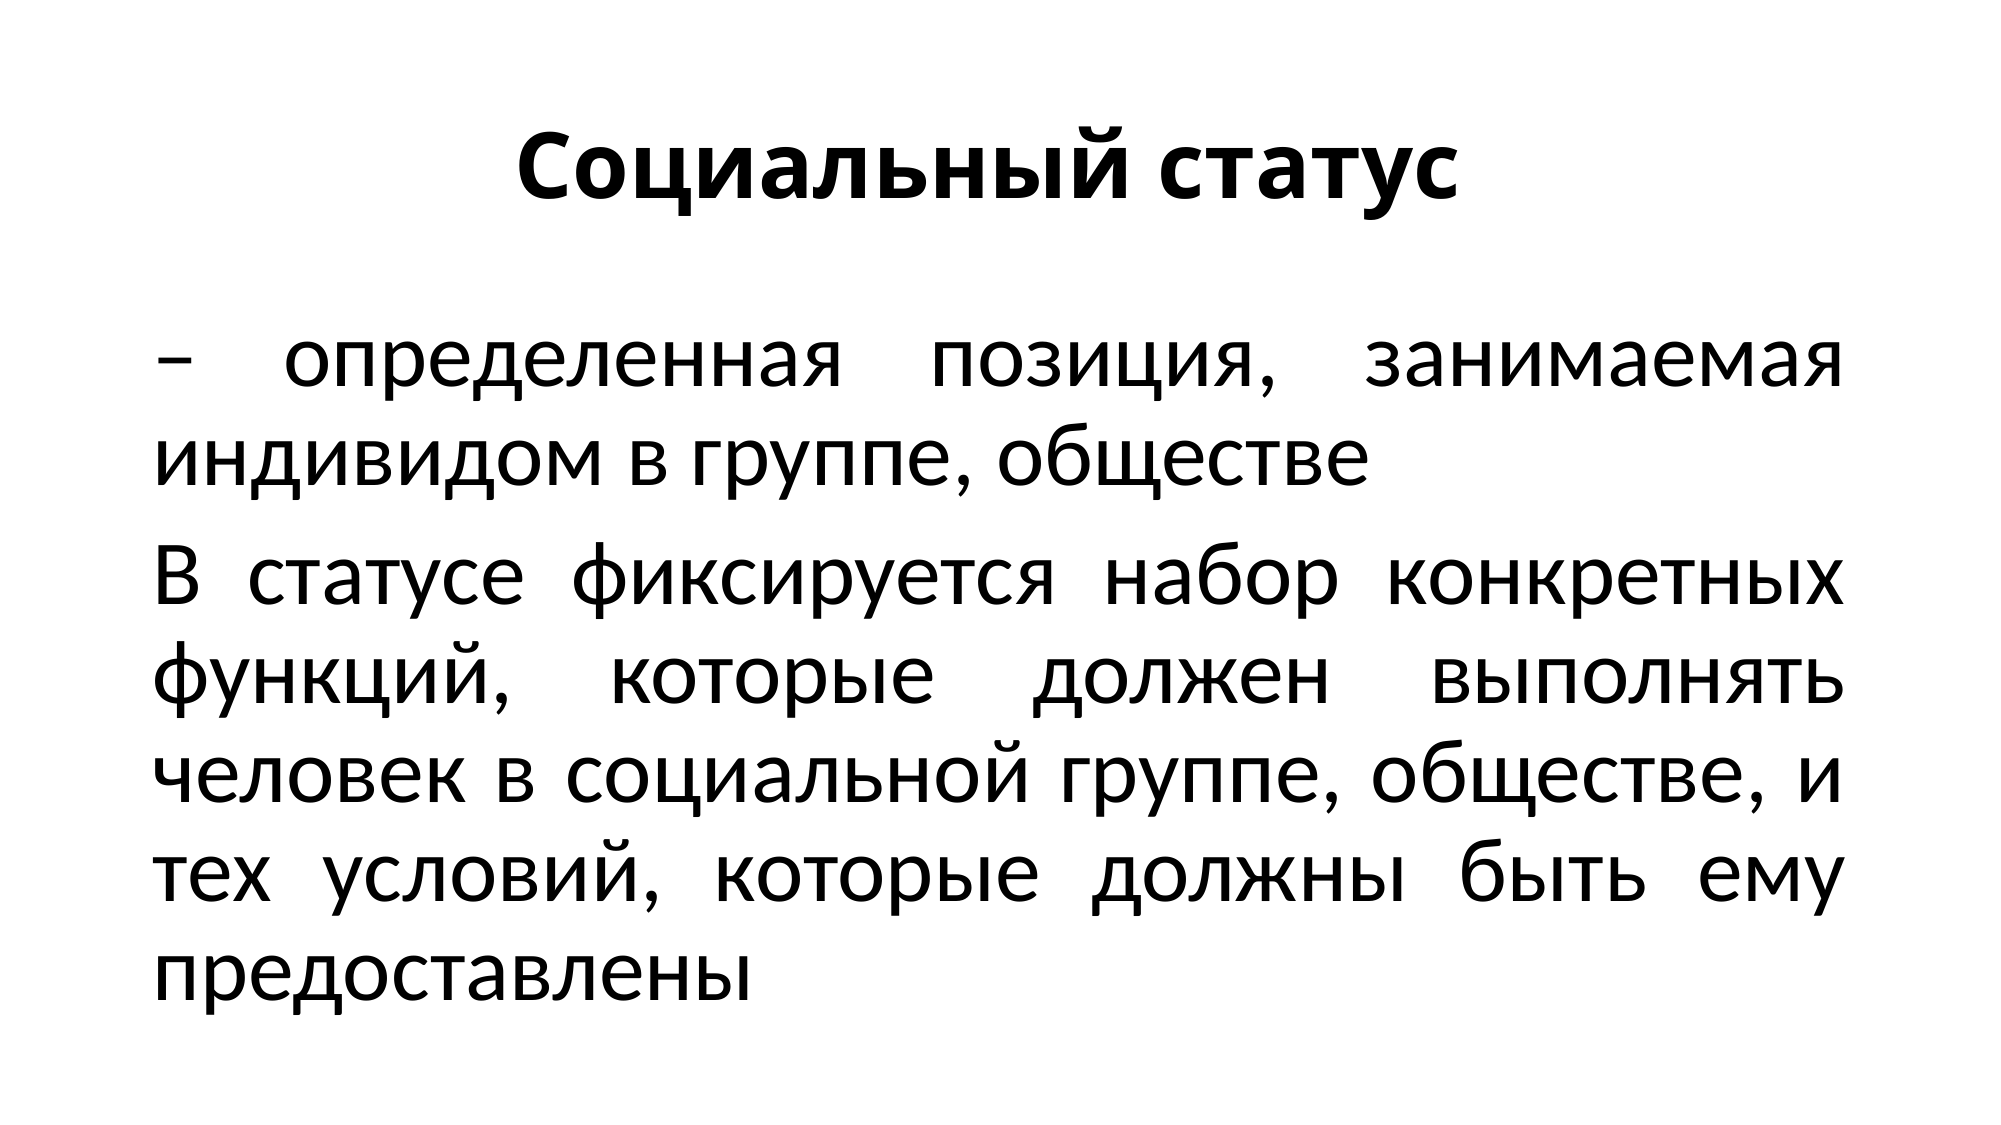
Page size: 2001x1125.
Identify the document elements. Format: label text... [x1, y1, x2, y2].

title Социальный статус [137, 59, 1863, 278]
list – определенная позиция, занимаемая индивидом в группе, обществе В статусе фиксируется набор конкретных функций, которые должен выполнять человек в социальной группе, обществе, и тех условий, которые должны быть ему предоставлены [137, 299, 1863, 1014]
